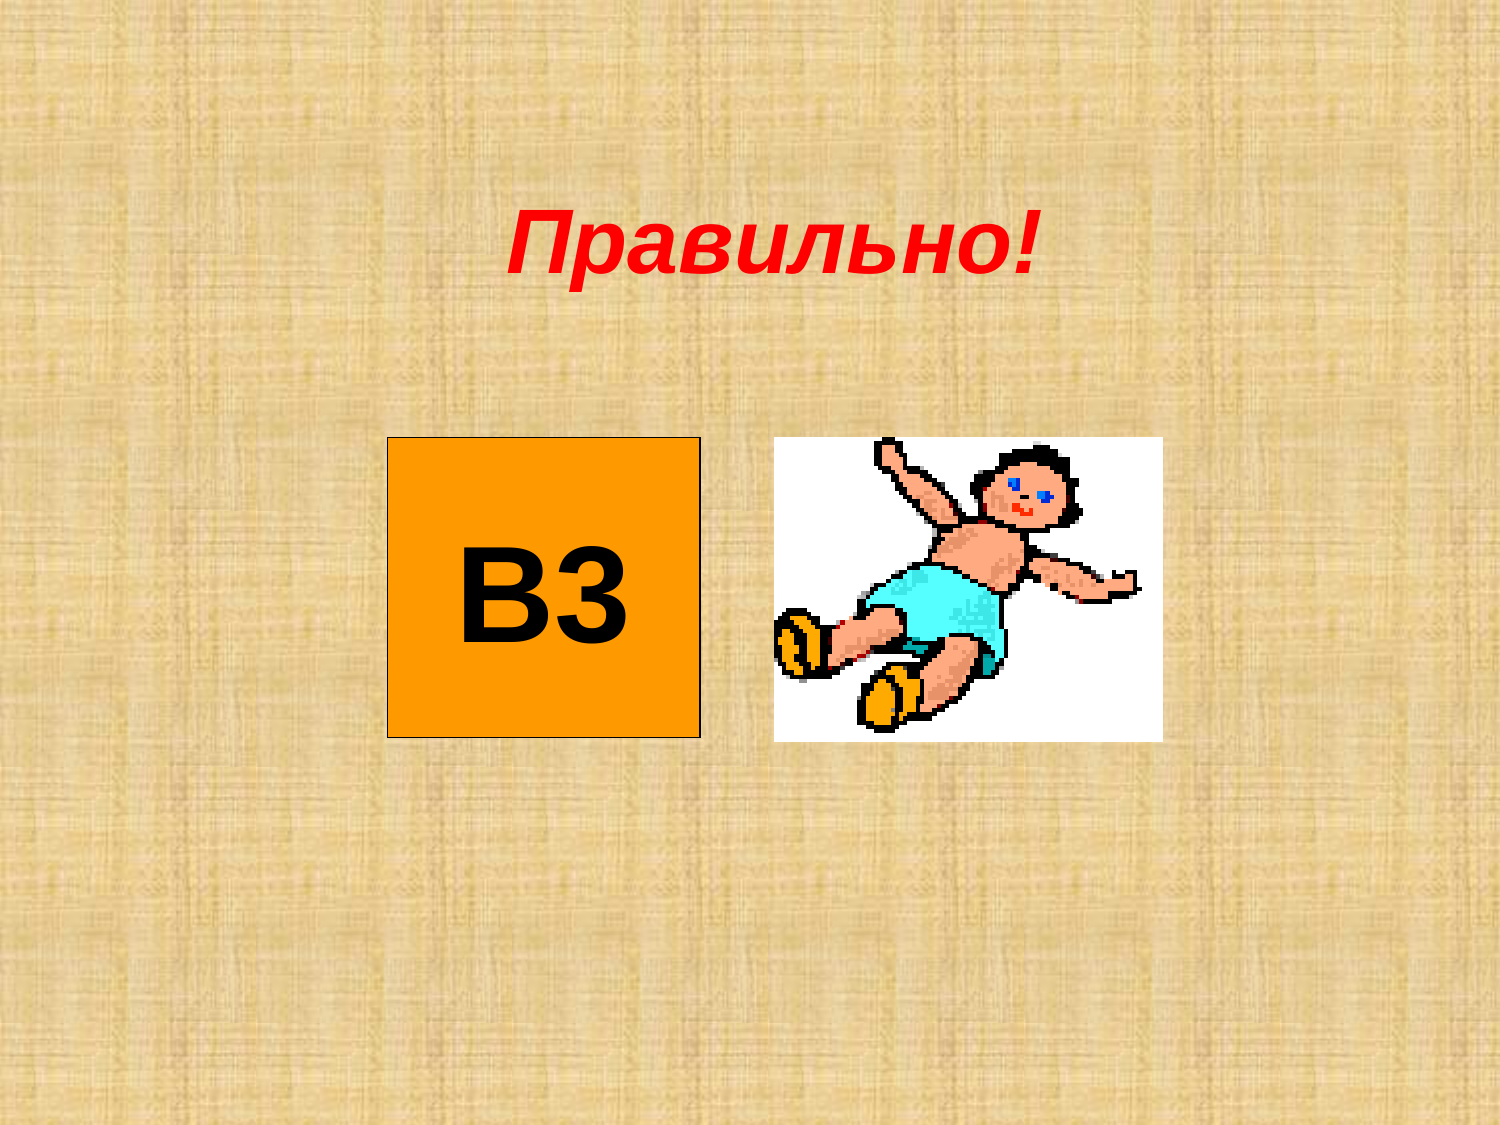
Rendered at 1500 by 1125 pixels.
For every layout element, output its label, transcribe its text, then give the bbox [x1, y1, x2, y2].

text_box Правильно! [387, 174, 1163, 300]
picture [0, 0, 1500, 1125]
text_box В3 [387, 437, 700, 738]
